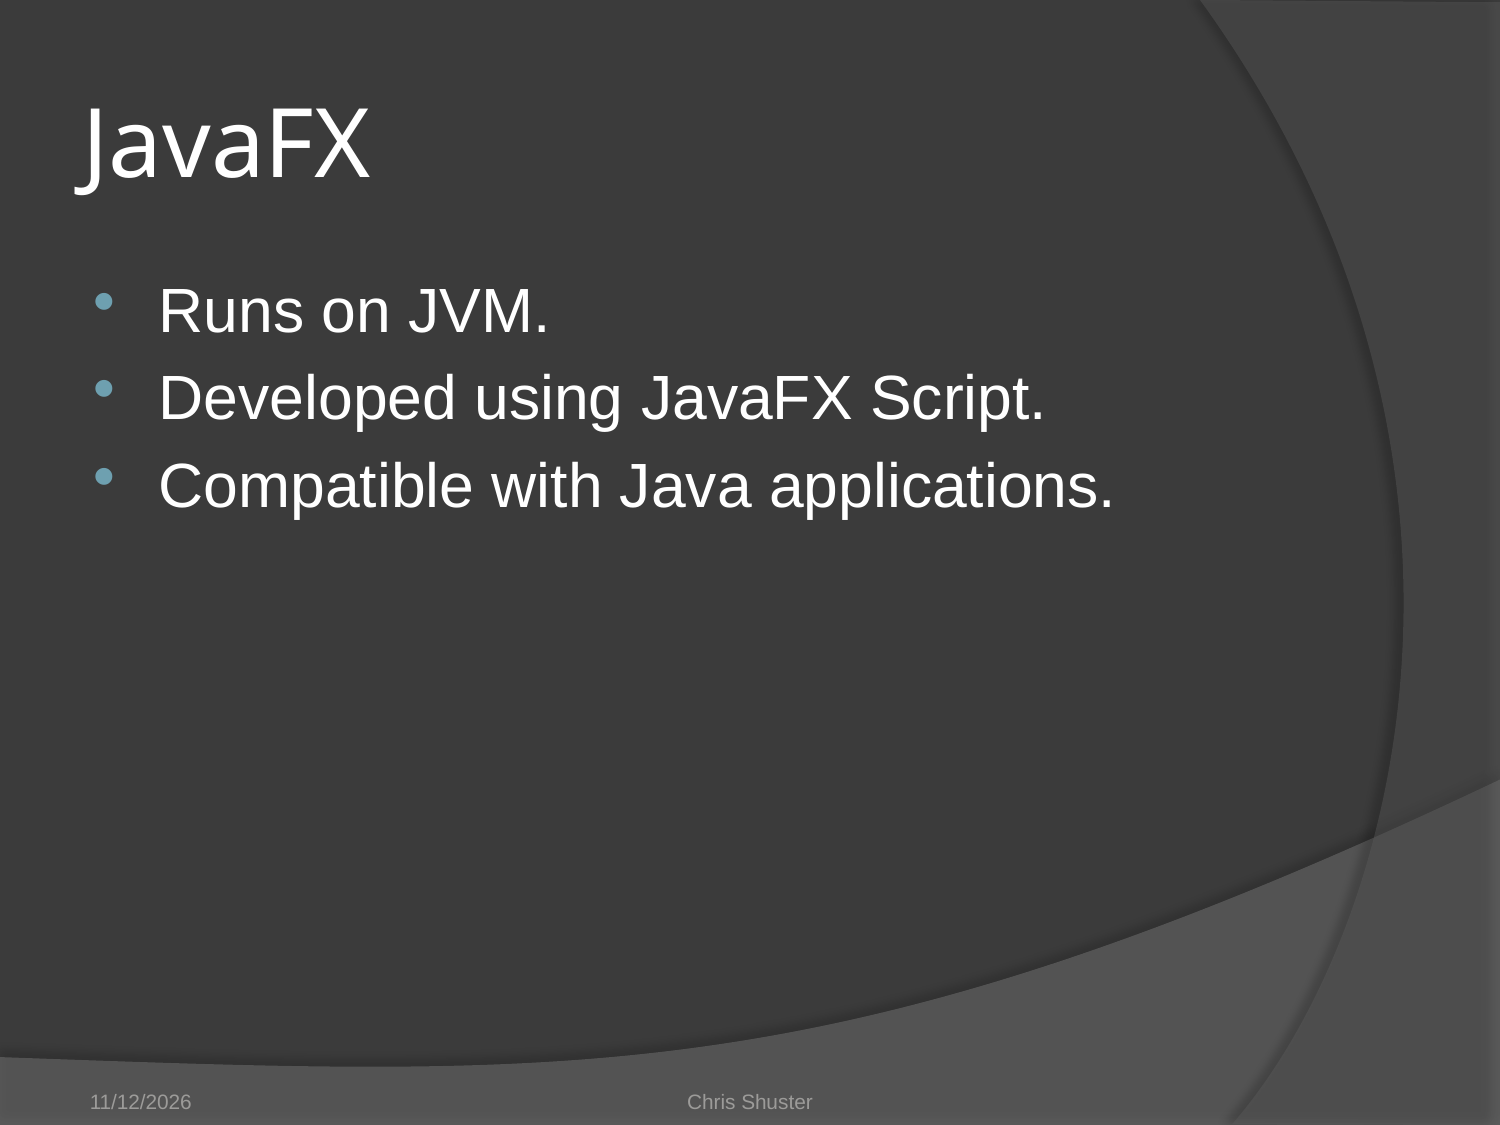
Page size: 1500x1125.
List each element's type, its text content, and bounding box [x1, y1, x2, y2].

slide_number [75, 1053, 425, 1114]
title JavaFX [75, 45, 1300, 233]
list Runs on JVM. Developed using JavaFX Script. Compatible with Java applications. [75, 262, 1300, 1005]
footer Chris Shuster [512, 1053, 988, 1114]
